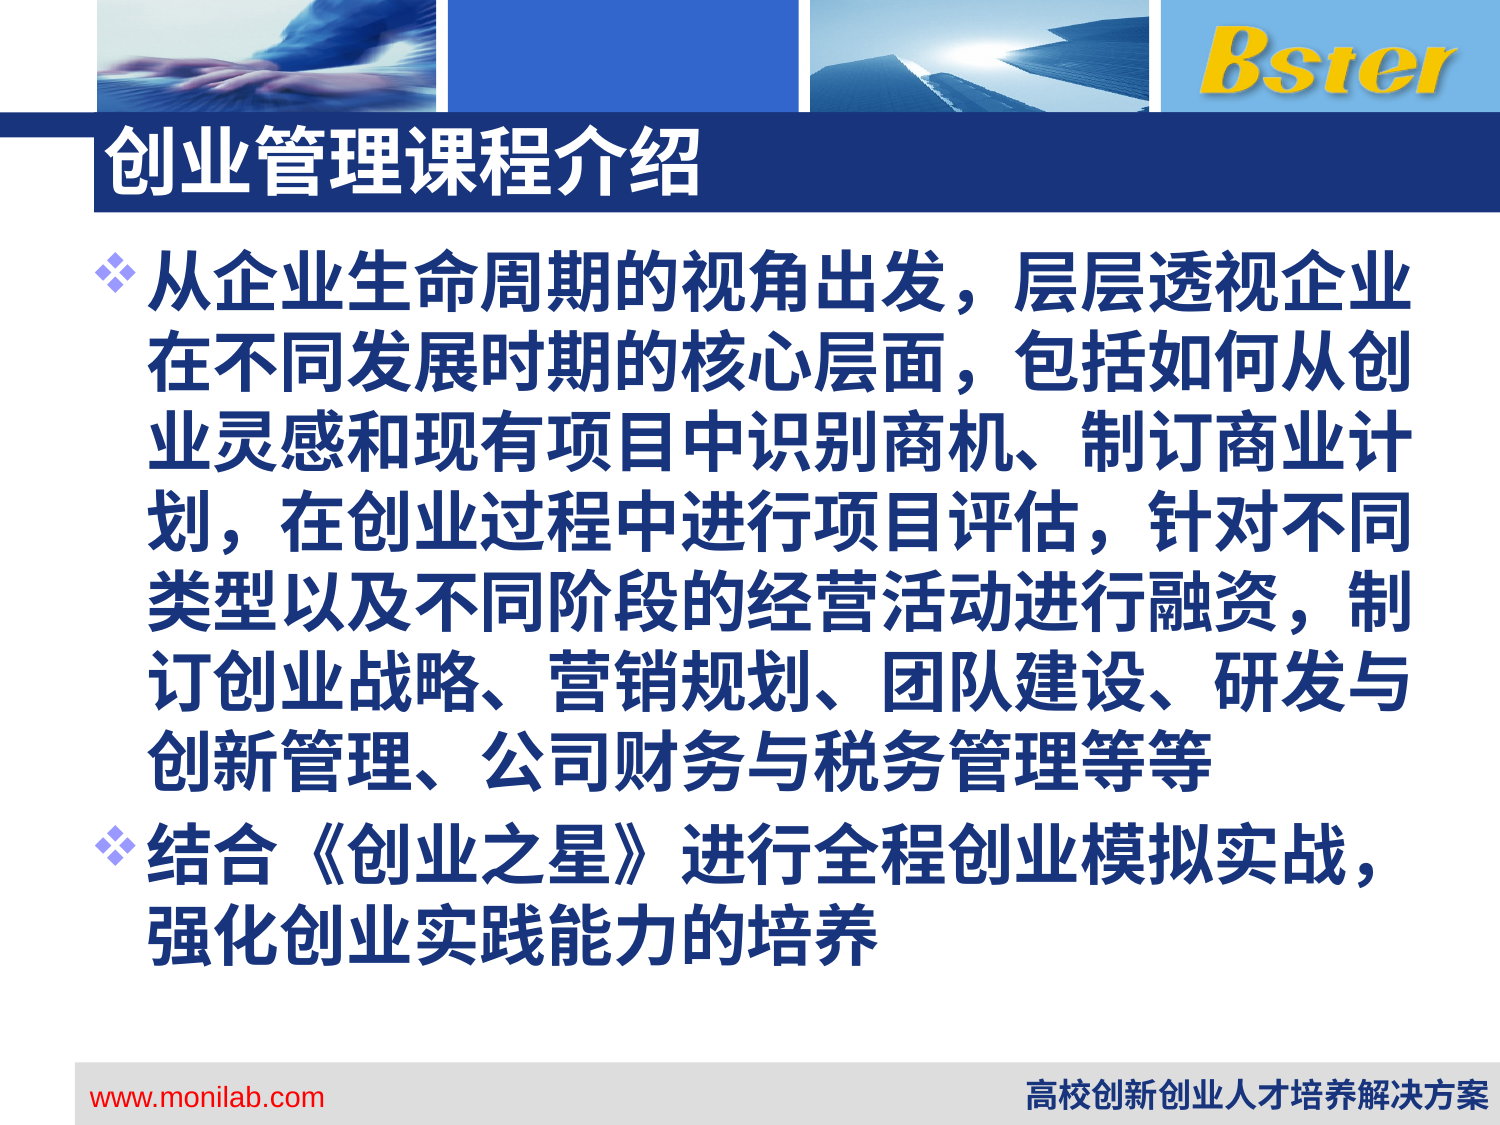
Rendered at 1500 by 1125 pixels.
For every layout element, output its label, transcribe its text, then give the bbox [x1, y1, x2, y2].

picture [1199, 26, 1458, 94]
picture [810, 0, 1150, 112]
picture [97, 0, 437, 112]
title 创业管理课程介绍 [88, 113, 1369, 206]
list 从企业生命周期的视角出发，层层透视企业在不同发展时期的核心层面，包括如何从创业灵感和现有项目中识别商机、制订商业计划，在创业过程中进行项目评估，针对不同类型以及不同阶段的经营活动进行融资，制订创业战略、营销规划、团队建设、研发与创新管理、公司财务与税务管理等等 结合《创业之星》进行全程创业模拟实战，强化创业实践能力的培养 [74, 232, 1454, 1034]
